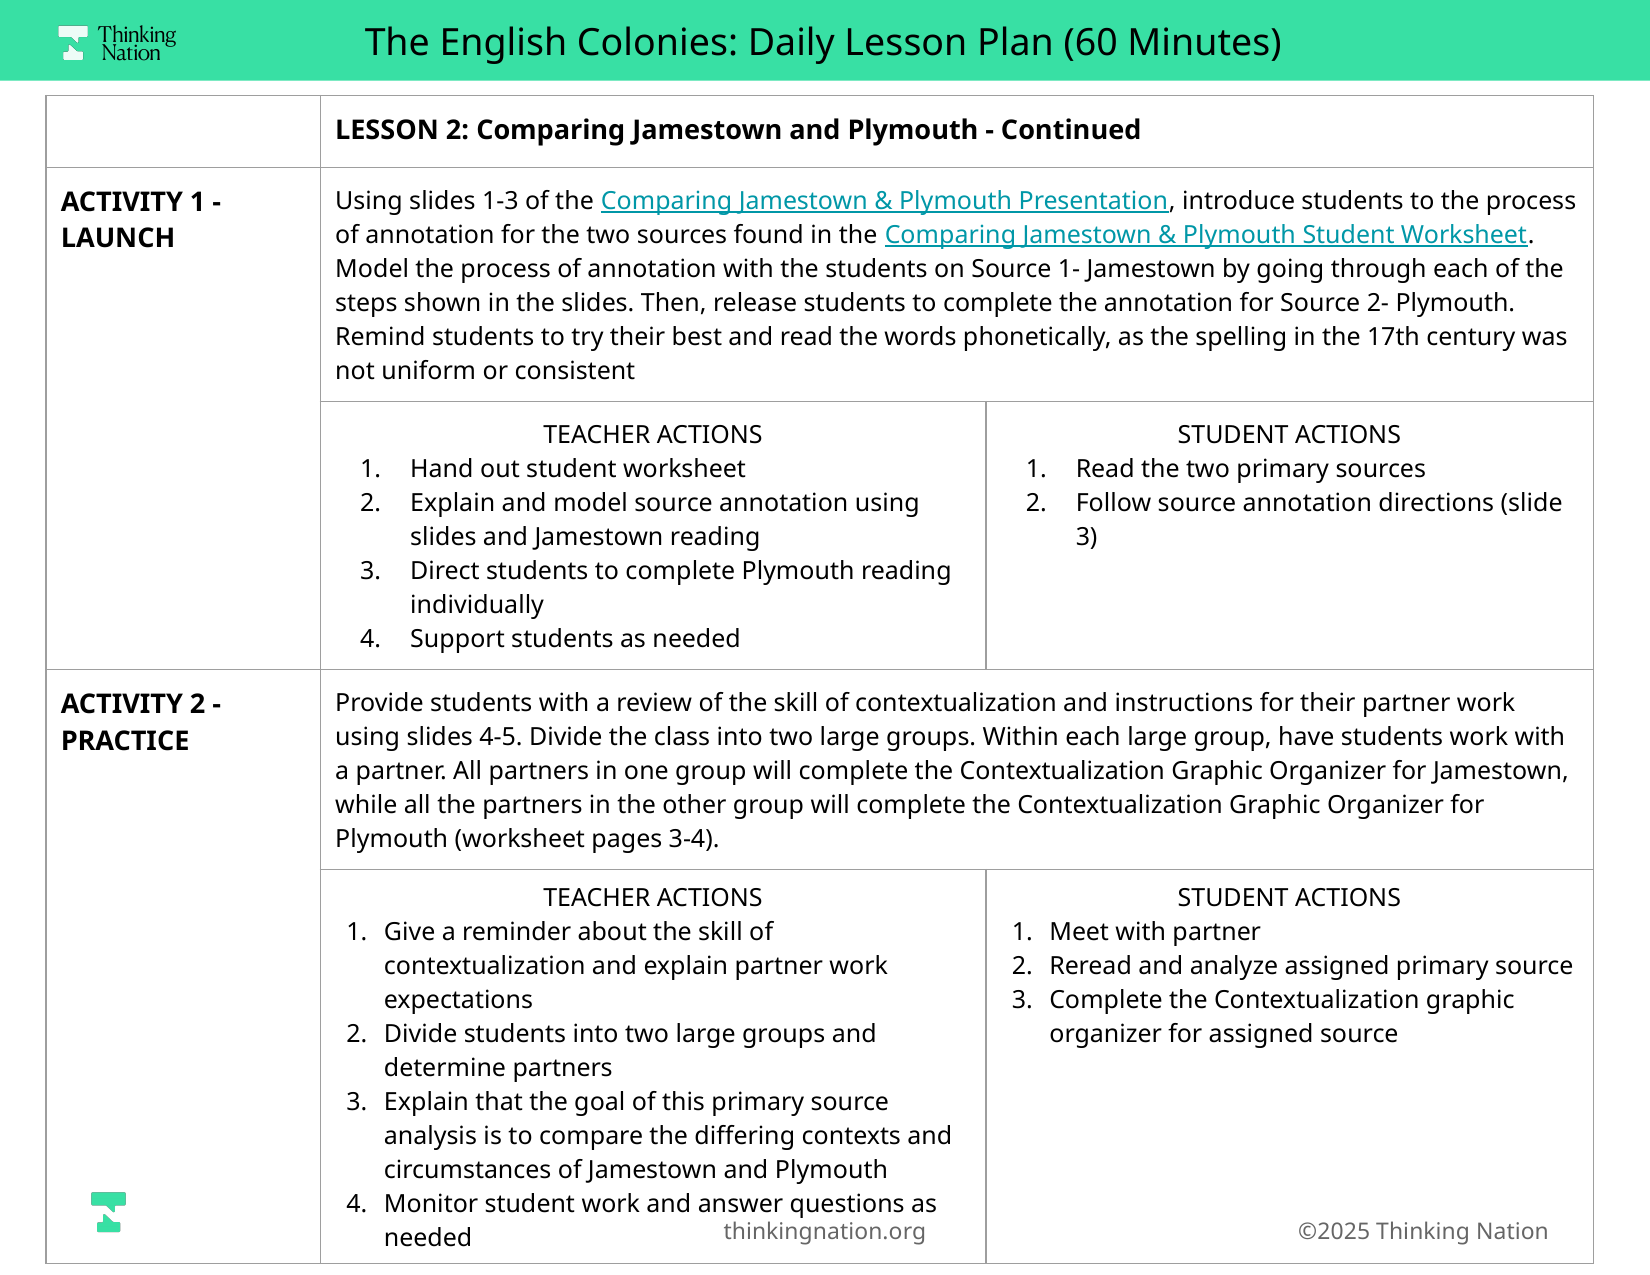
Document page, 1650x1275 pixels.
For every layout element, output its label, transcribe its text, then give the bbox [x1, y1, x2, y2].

table_cell ACTIVITY 1 - LAUNCH [47, 168, 320, 669]
table_cell STUDENT ACTIONS Read the two primary sources Follow source annotation directions (slide 3) [987, 402, 1593, 669]
table_cell Using slides 1-3 of the Comparing Jamestown & Plymouth Presentation, introduce students to the process of annotation for the two sources found in the Comparing Jamestown & Plymouth Student Worksheet. Model the process of annotation with the students on Source 1- Jamestown by going through each of the steps shown in the slides. Then, release students to complete the annotation for Source 2- Plymouth. Remind students to try their best and read the words phonetically, as the spelling in the 17th century was not uniform or consistent [321, 168, 1593, 401]
table_header LESSON 2: Comparing Jamestown and Plymouth - Continued [321, 96, 1593, 167]
table_cell Provide students with a review of the skill of contextualization and instructions for their partner work using slides 4-5. Divide the class into two large groups. Within each large group, have students work with a partner. All partners in one group will complete the Contextualization Graphic Organizer for Jamestown, while all the partners in the other group will complete the Contextualization Graphic Organizer for Plymouth (worksheet pages 3-4). [321, 670, 1593, 869]
table_cell STUDENT ACTIONS Meet with partner Reread and analyze assigned primary source Complete the Contextualization graphic organizer for assigned source [987, 870, 1593, 1263]
picture [80, 1184, 136, 1240]
table_cell TEACHER ACTIONS Give a reminder about the skill of contextualization and explain partner work expectations Divide students into two large groups and determine partners Explain that the goal of this primary source analysis is to compare the differing contexts and circumstances of Jamestown and Plymouth Monitor student work and answer questions as needed [321, 870, 985, 1263]
text_box The English Colonies: Daily Lesson Plan (60 Minutes) [0, 0, 1650, 81]
table_cell TEACHER ACTIONS Hand out student worksheet Explain and model source annotation using slides and Jamestown reading Direct students to complete Plymouth reading individually Support students as needed [321, 402, 985, 669]
picture [45, 14, 180, 85]
table_cell ACTIVITY 2 - PRACTICE [47, 670, 320, 1263]
table_header [47, 96, 320, 167]
